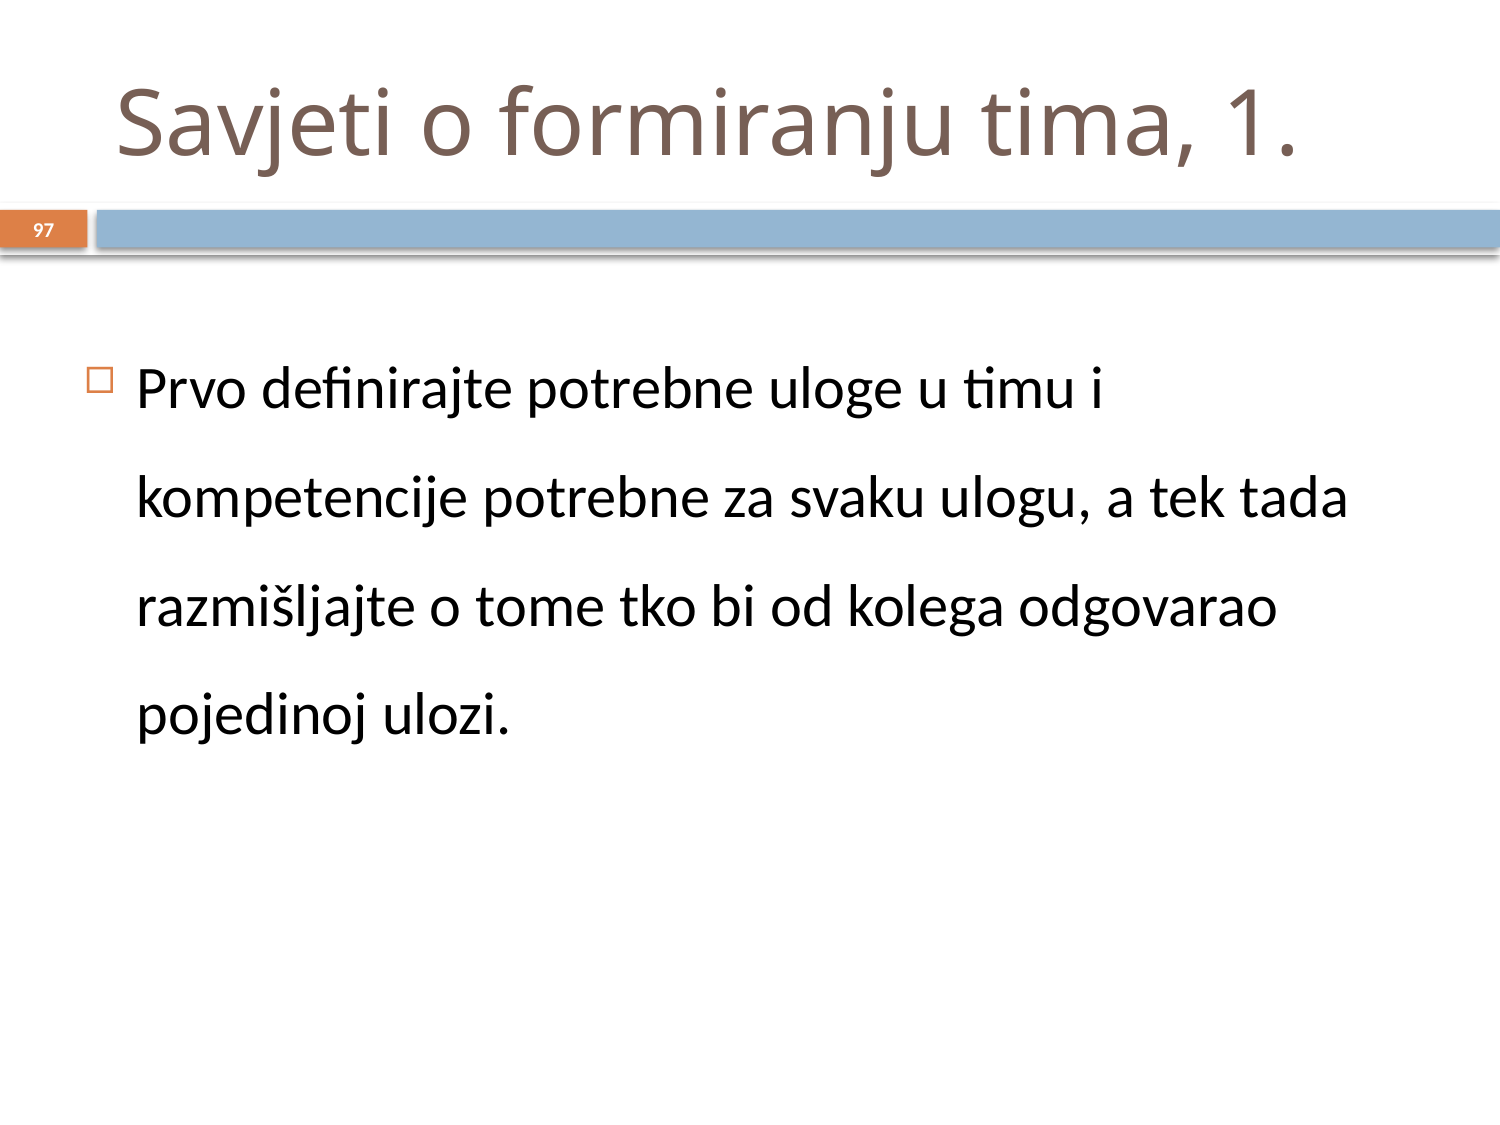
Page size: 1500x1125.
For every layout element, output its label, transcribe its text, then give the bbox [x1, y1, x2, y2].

slide_number 97 [0, 208, 88, 249]
title Savjeti o formiranju tima, 1. [100, 37, 1439, 201]
list Prvo definirajte potrebne uloge u timu i kompetencije potrebne za svaku ulogu, a tek tada razmišljajte o tome tko bi od kolega odgovarao pojedinoj ulozi. [62, 304, 1443, 790]
